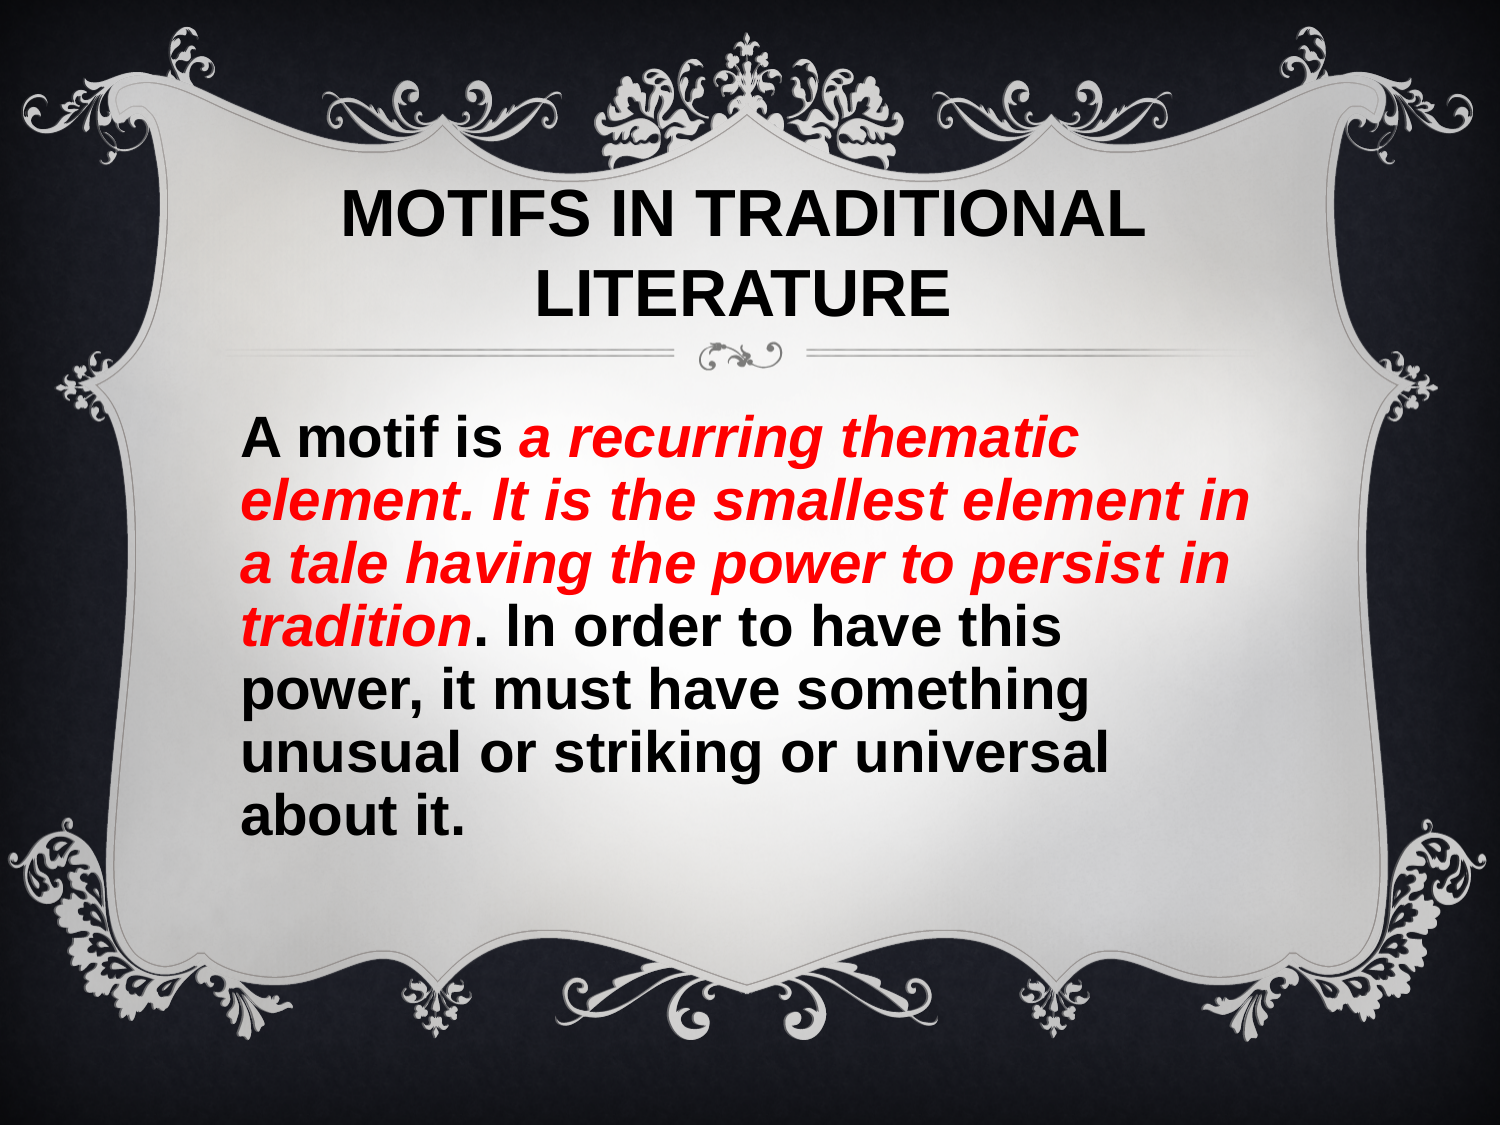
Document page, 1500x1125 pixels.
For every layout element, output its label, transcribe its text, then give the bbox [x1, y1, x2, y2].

list A motif is a recurring thematic element. lt is the smallest element in a tale having the power to persist in tradition. ln order to have this power, it must have something unusual or striking or universal about it. [225, 399, 1275, 900]
title MOTIFS IN TRADITIONAL LITERATURE [174, 187, 1313, 338]
picture [0, 0, 1500, 1125]
